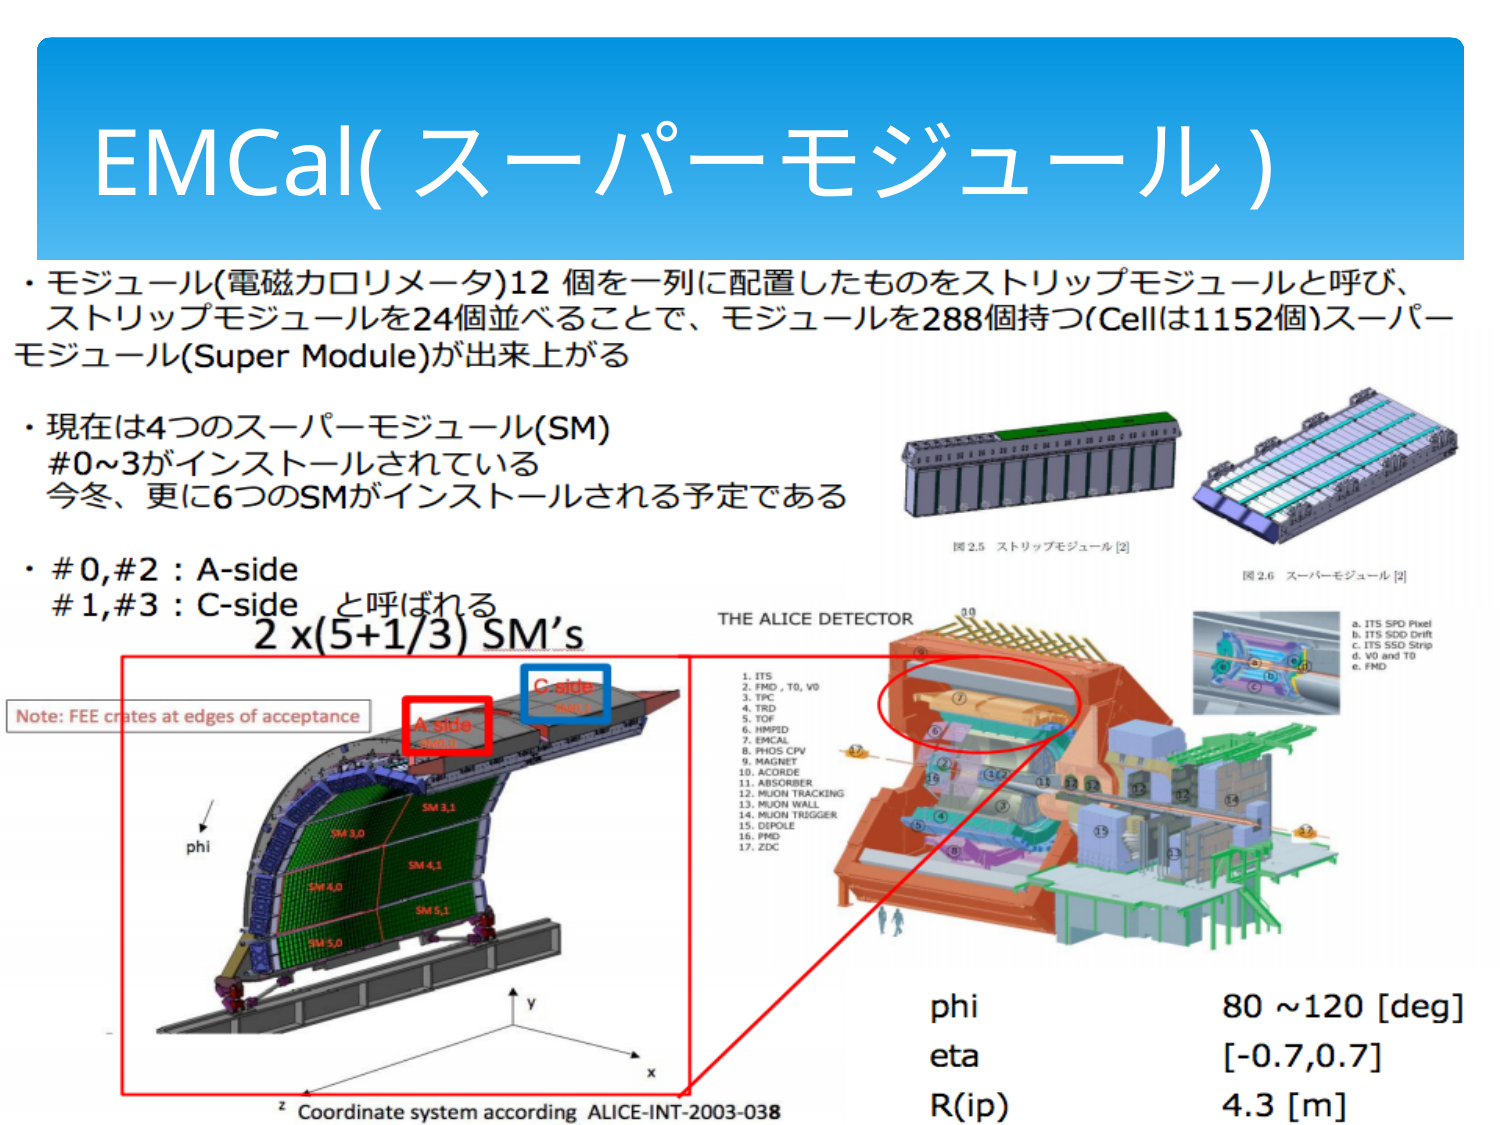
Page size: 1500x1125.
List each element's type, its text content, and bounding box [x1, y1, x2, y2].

title EMCal(スーパーモジュール) [75, 55, 1425, 258]
picture [0, 260, 1500, 1125]
